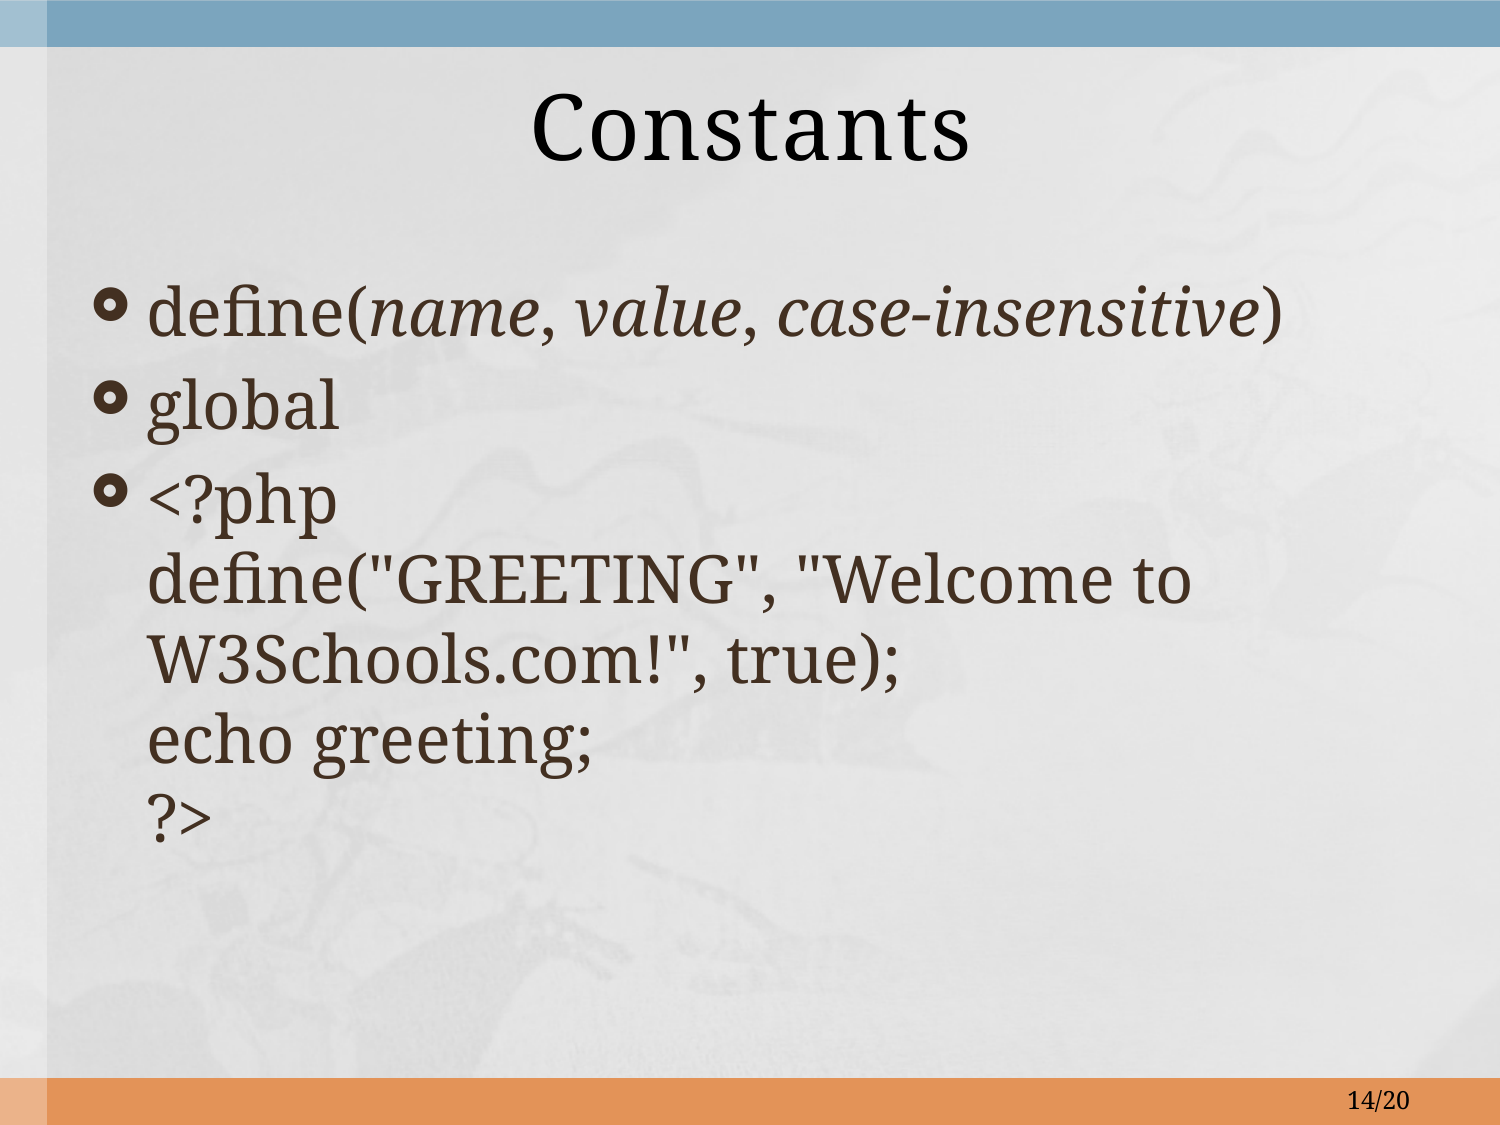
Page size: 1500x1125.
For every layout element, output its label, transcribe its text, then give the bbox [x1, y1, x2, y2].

slide_number 14/20 [1074, 1078, 1425, 1125]
title Constants [49, 46, 1454, 202]
list define(name, value, case-insensitive) global <?php define("GREETING", "Welcome to W3Schools.com!", true); echo greeting; ?> [75, 262, 1425, 1005]
